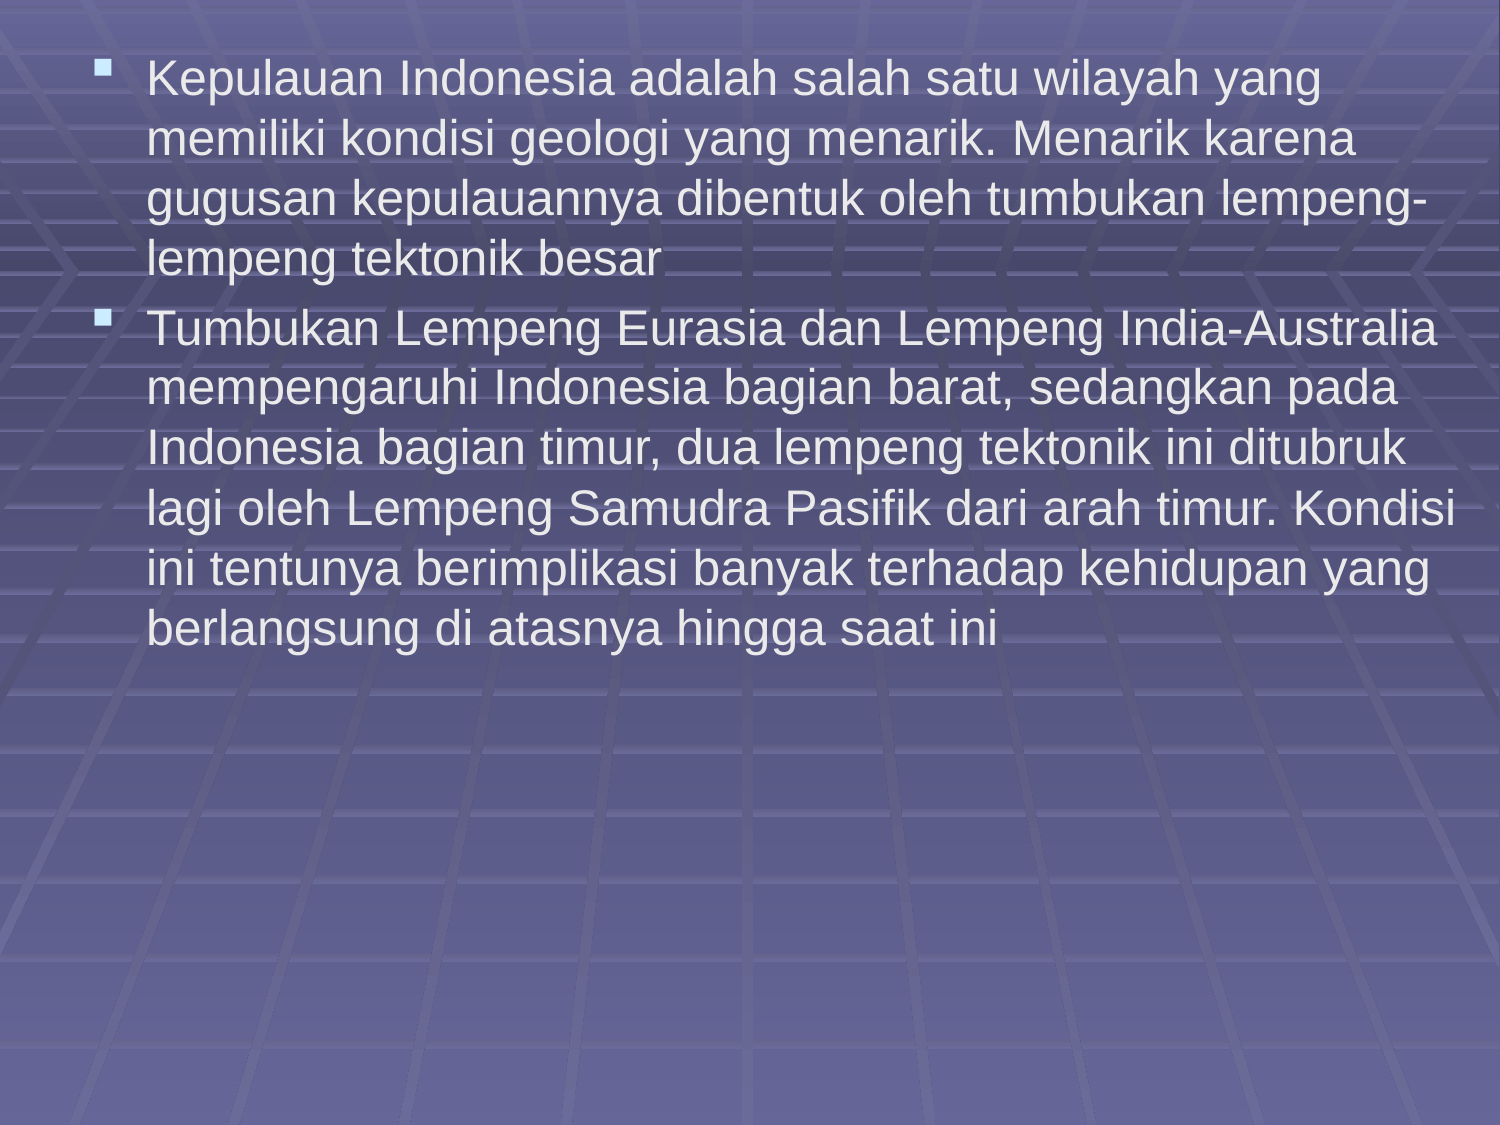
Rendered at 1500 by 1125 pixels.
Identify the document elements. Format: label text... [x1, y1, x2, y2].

list Kepulauan Indonesia adalah salah satu wilayah yang memiliki kondisi geologi yang menarik. Menarik karena gugusan kepulauannya dibentuk oleh tumbukan lempeng-lempeng tektonik besar Tumbukan Lempeng Eurasia dan Lempeng India-Australia mempengaruhi Indonesia bagian barat, sedangkan pada Indonesia bagian timur, dua lempeng tektonik ini ditubruk lagi oleh Lempeng Samudra Pasifik dari arah timur. Kondisi ini tentunya berimplikasi banyak terhadap kehidupan yang berlangsung di atasnya hingga saat ini [74, 37, 1500, 1063]
